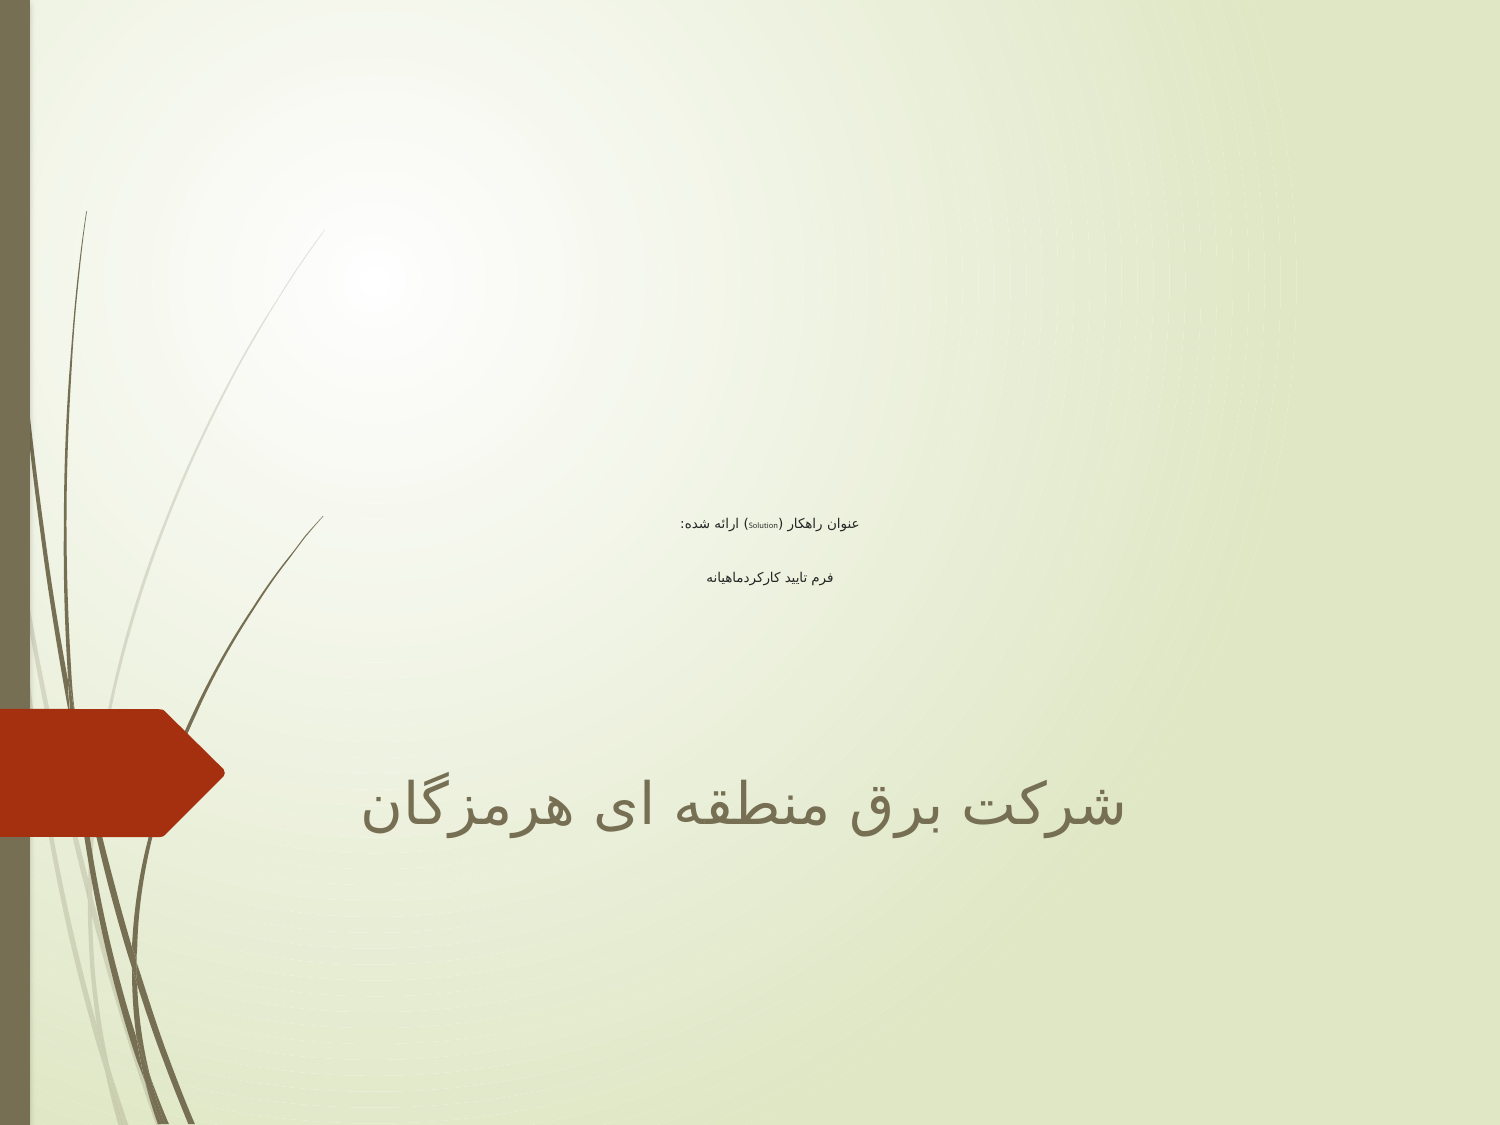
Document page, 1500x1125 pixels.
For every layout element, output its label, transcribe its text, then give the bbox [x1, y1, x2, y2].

title عنوان راهكار (Solution) ارائه شده: فرم تایید کارکردماهیانه [126, 386, 1414, 607]
subtitle شرکت برق منطقه ای هرمزگان [258, 675, 1250, 1008]
